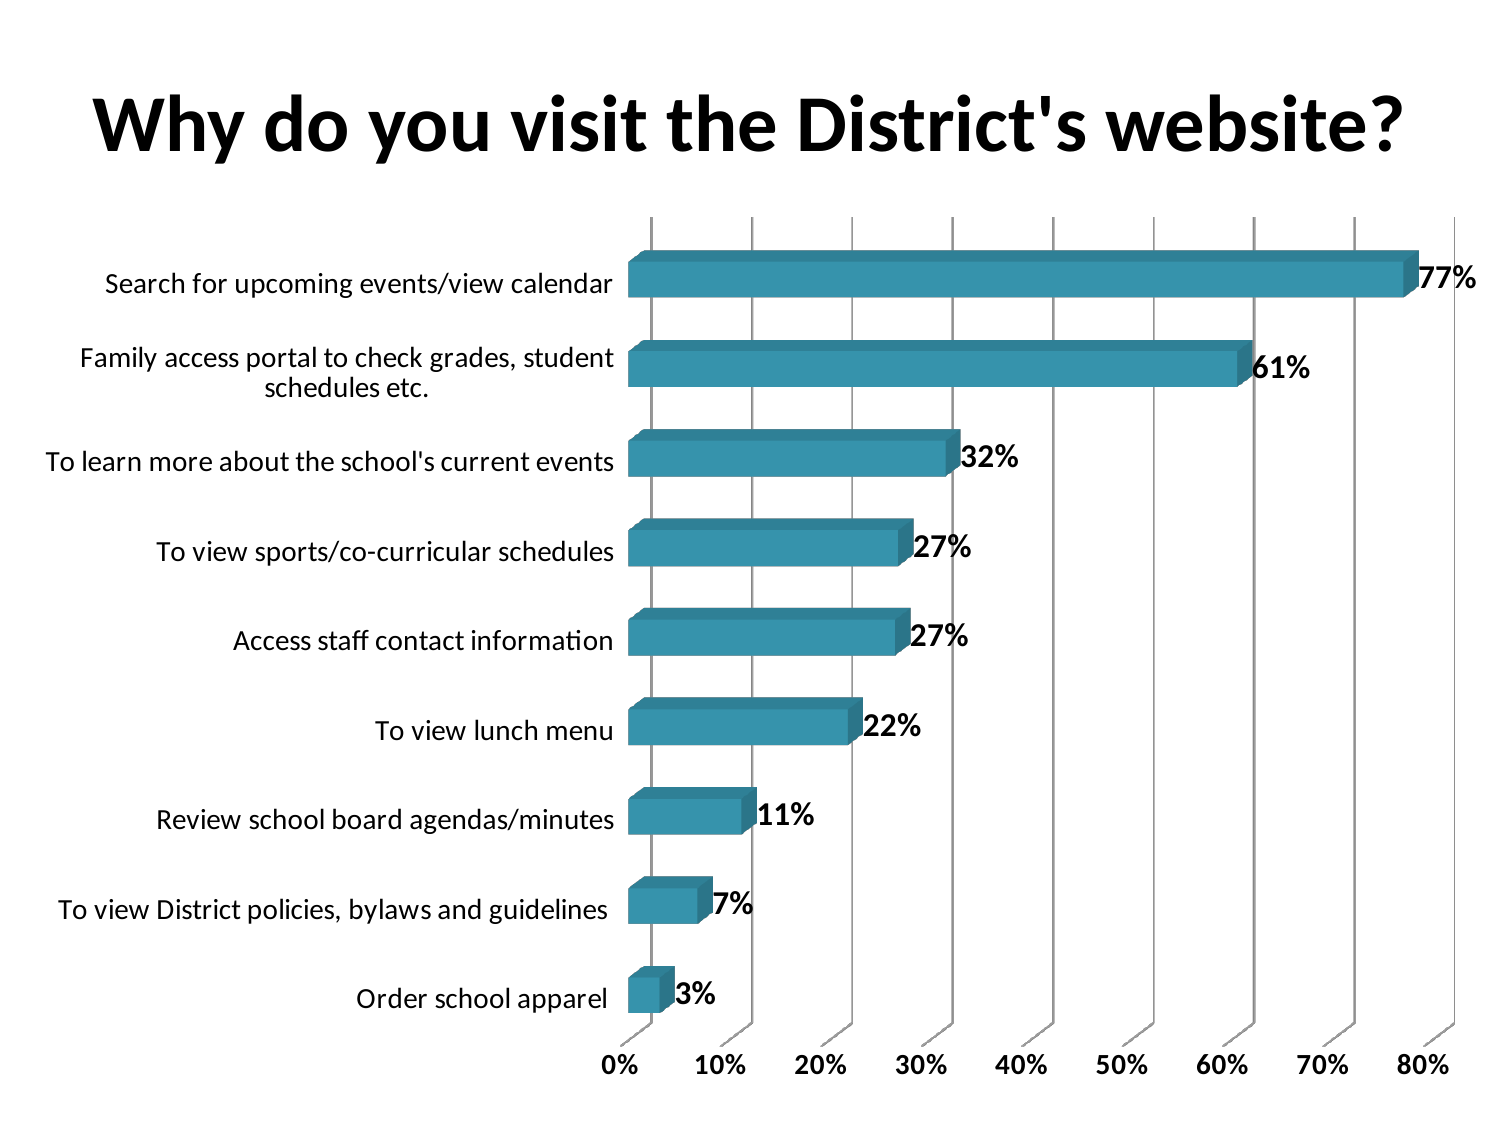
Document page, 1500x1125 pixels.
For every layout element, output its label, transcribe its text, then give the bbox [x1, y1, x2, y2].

title Why do you visit the District's website? [75, 24, 1425, 198]
chart [12, 199, 1488, 1101]
